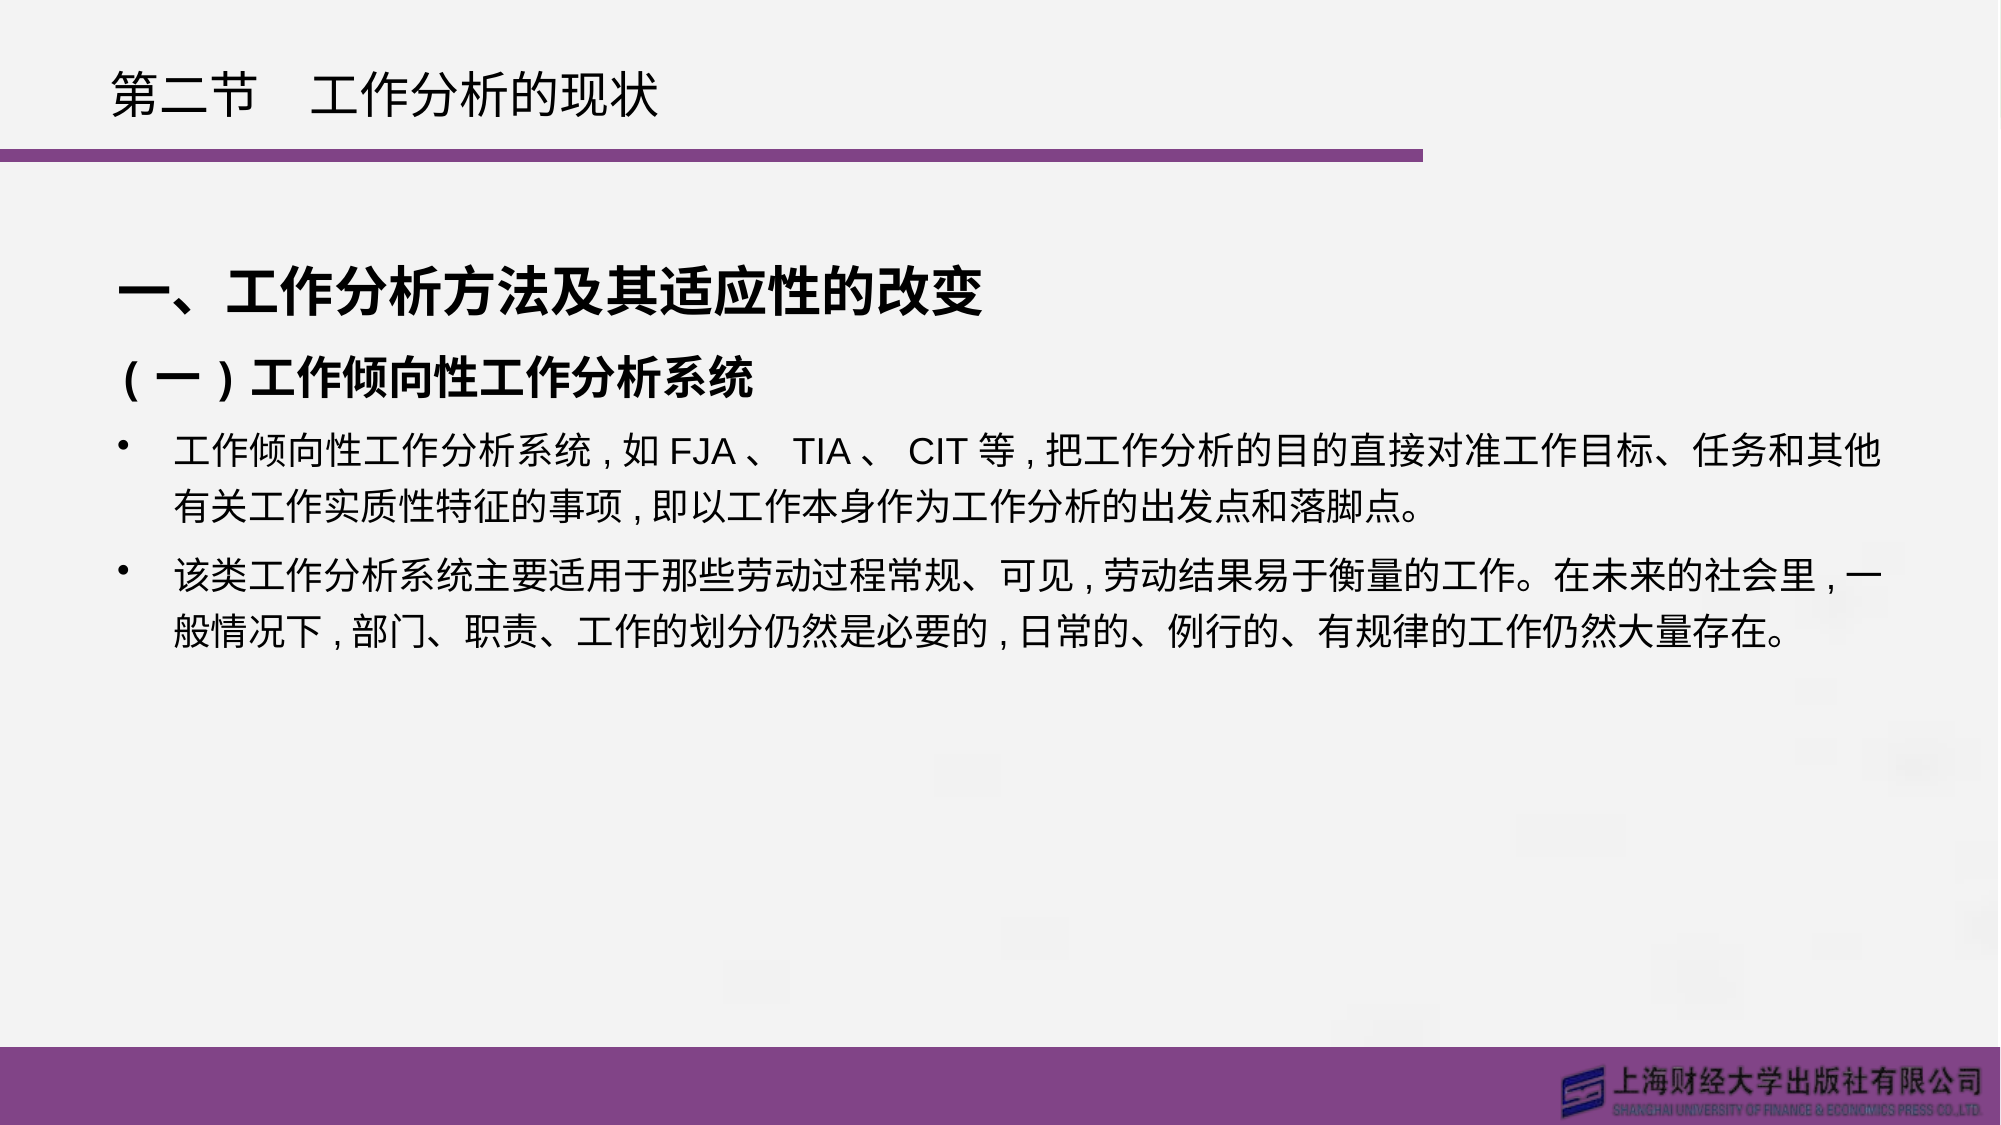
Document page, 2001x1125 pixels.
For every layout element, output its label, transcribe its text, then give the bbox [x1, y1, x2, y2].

title 第二节 工作分析的现状 [94, 42, 1451, 146]
picture [0, 0, 2001, 1125]
list 一、工作分析方法及其适应性的改变 (一)工作倾向性工作分析系统 工作倾向性工作分析系统,如FJA、TIA、CIT等,把工作分析的目的直接对准工作目标、任务和其他有关工作实质性特征的事项,即以工作本身作为工作分析的出发点和落脚点。 该类工作分析系统主要适用于那些劳动过程常规、可见,劳动结果易于衡量的工作。在未来的社会里,一般情况下,部门、职责、工作的划分仍然是必要的,日常的、例行的、有规律的工作仍然大量存在。 [102, 233, 1898, 1032]
